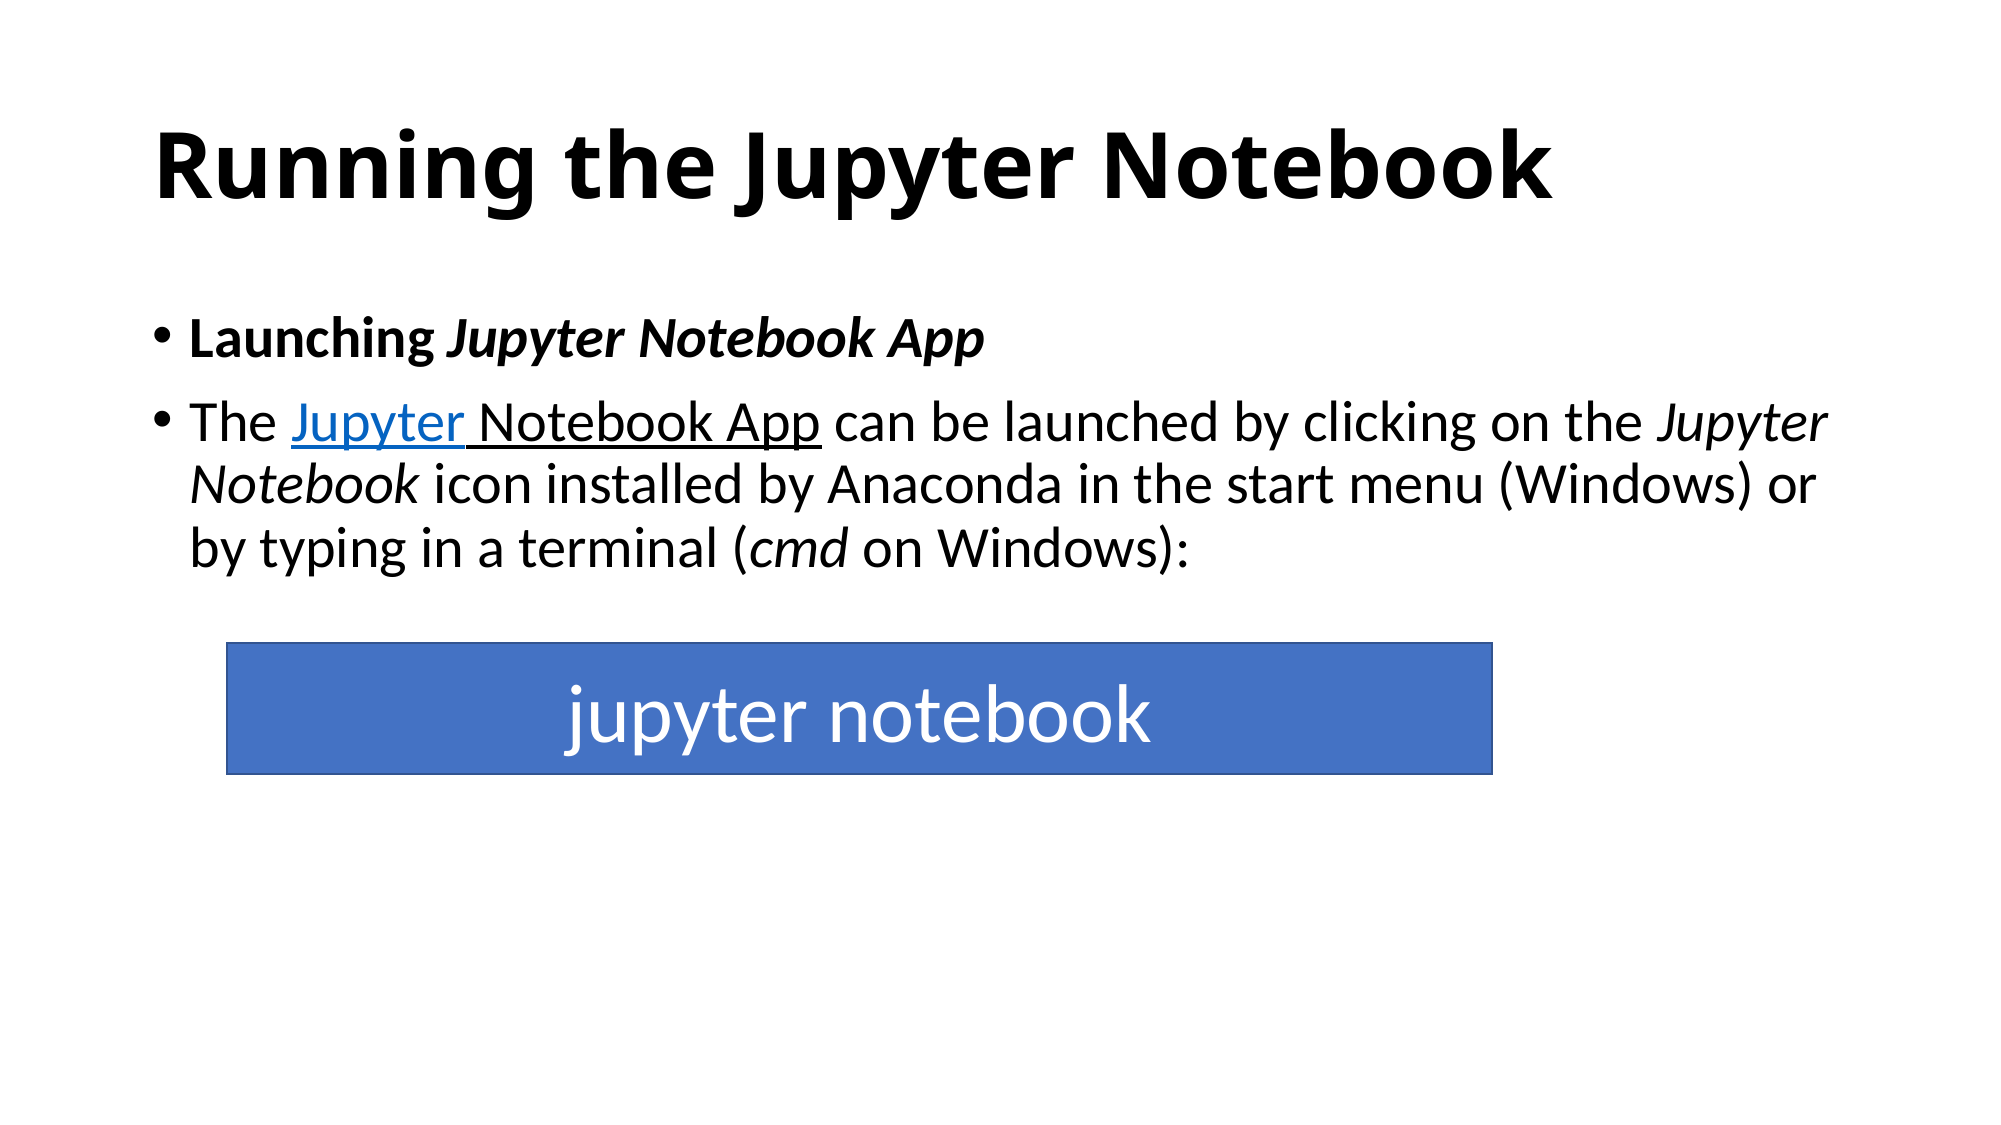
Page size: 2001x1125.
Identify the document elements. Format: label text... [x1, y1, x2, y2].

list Launching Jupyter Notebook App The Jupyter Notebook App can be launched by clicking on the Jupyter Notebook icon installed by Anaconda in the start menu (Windows) or by typing in a terminal (cmd on Windows): [137, 299, 1863, 1014]
title Running the Jupyter Notebook [137, 59, 1863, 278]
text_box jupyter notebook [226, 642, 1493, 775]
